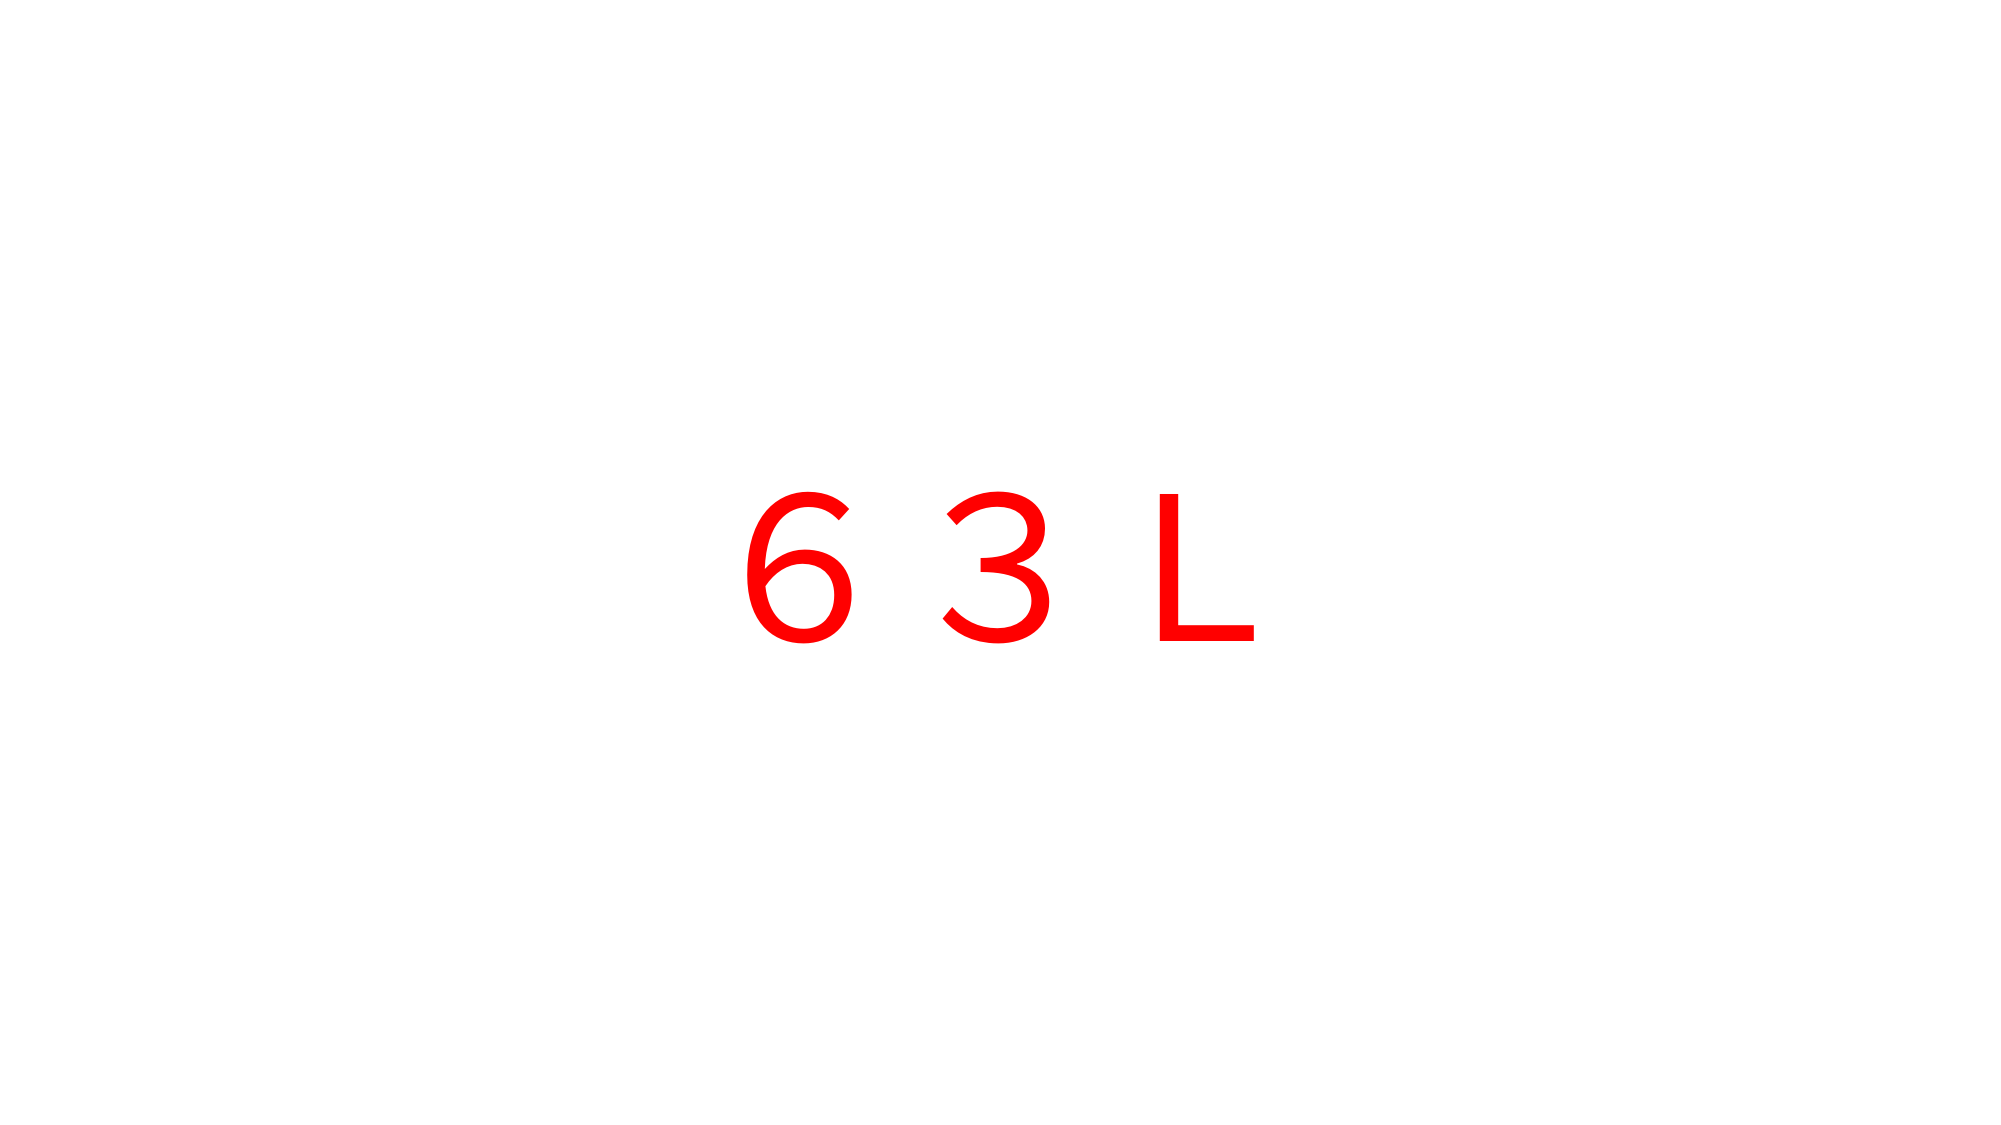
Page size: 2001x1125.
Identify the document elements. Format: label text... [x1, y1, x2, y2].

text_box ６３Ｌ [685, 433, 1315, 689]
